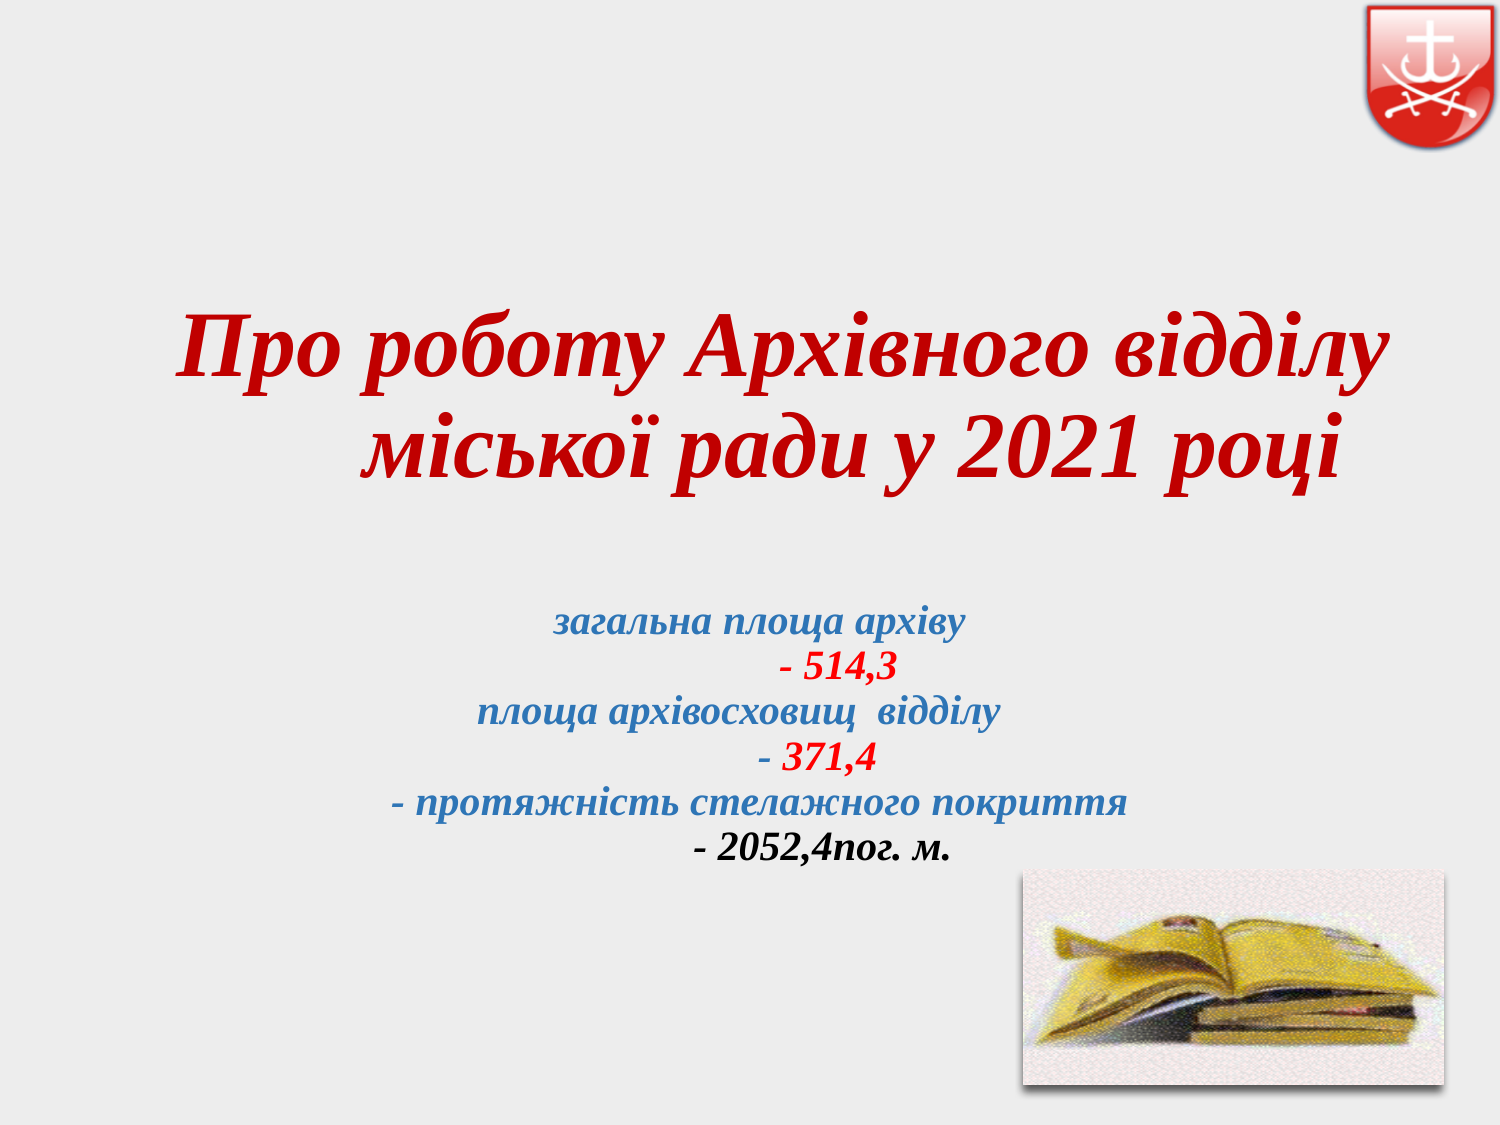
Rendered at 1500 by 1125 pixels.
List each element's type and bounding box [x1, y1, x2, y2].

picture [1023, 869, 1444, 1085]
picture [1359, 0, 1500, 153]
